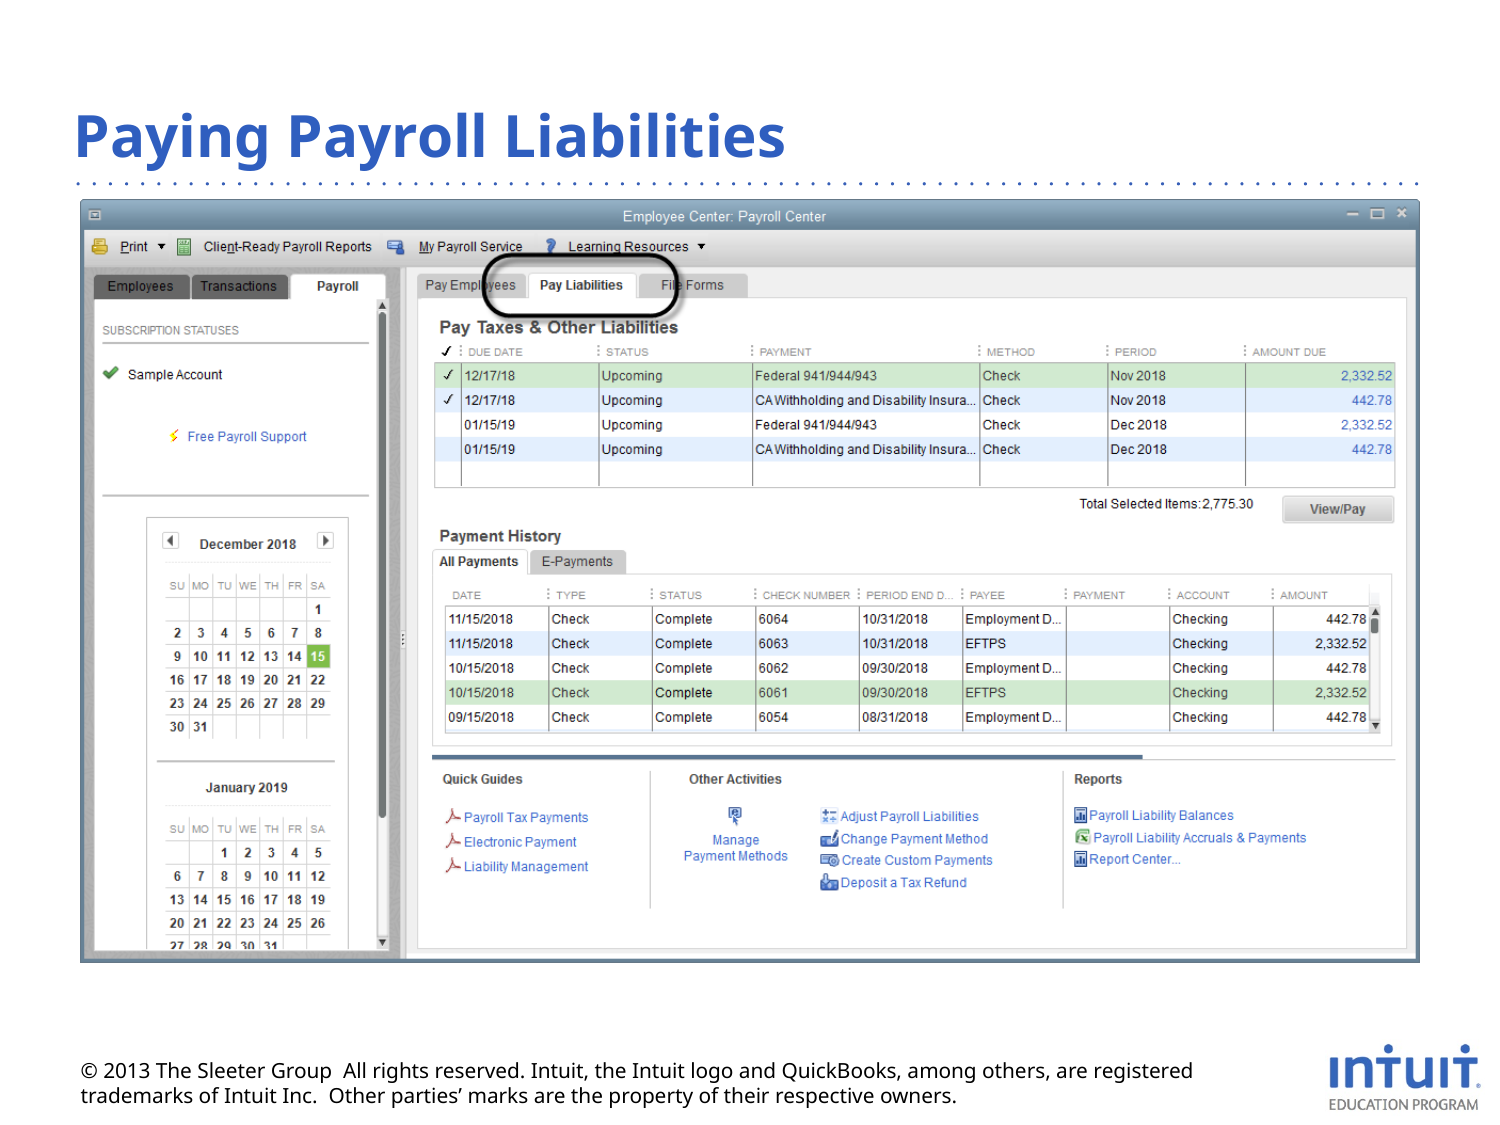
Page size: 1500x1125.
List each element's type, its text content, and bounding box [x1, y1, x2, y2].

picture [1325, 1039, 1485, 1116]
picture [80, 198, 1420, 963]
title Paying Payroll Liabilities [73, 62, 1424, 169]
